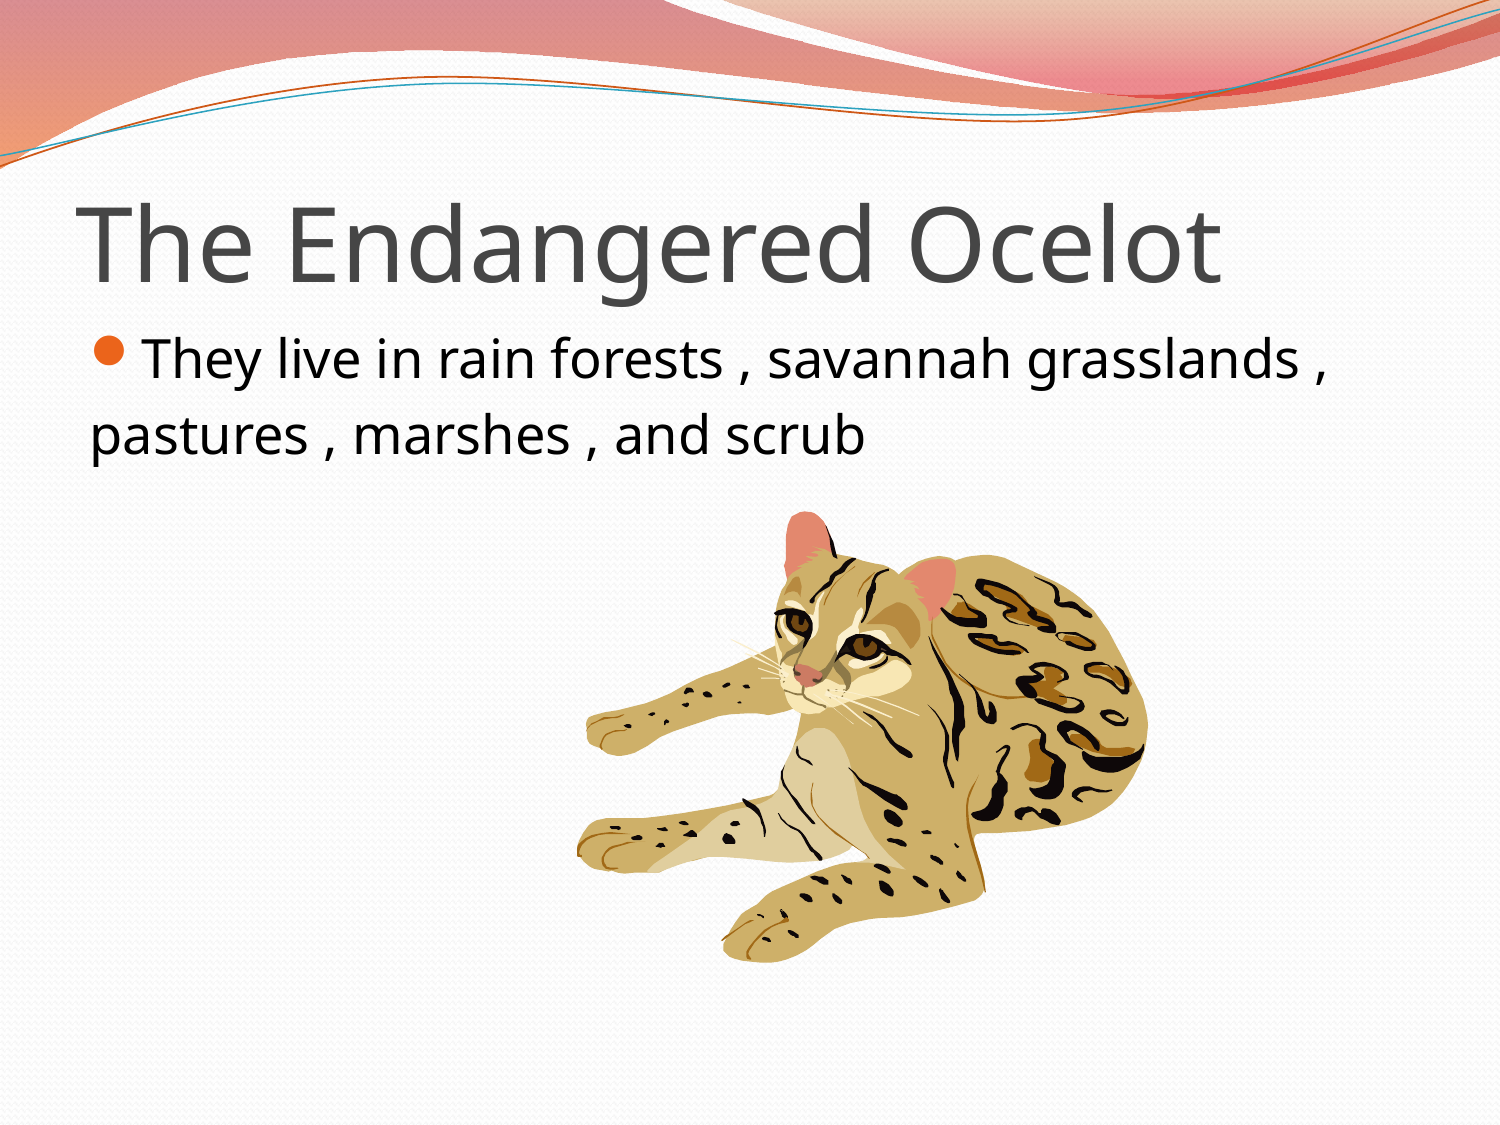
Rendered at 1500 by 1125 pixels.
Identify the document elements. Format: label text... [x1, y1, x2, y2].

list They live in rain forests , savannah grasslands , pastures , marshes , and scrub [75, 317, 1425, 1038]
picture [574, 509, 1151, 965]
title The Endangered Ocelot [75, 115, 1425, 303]
